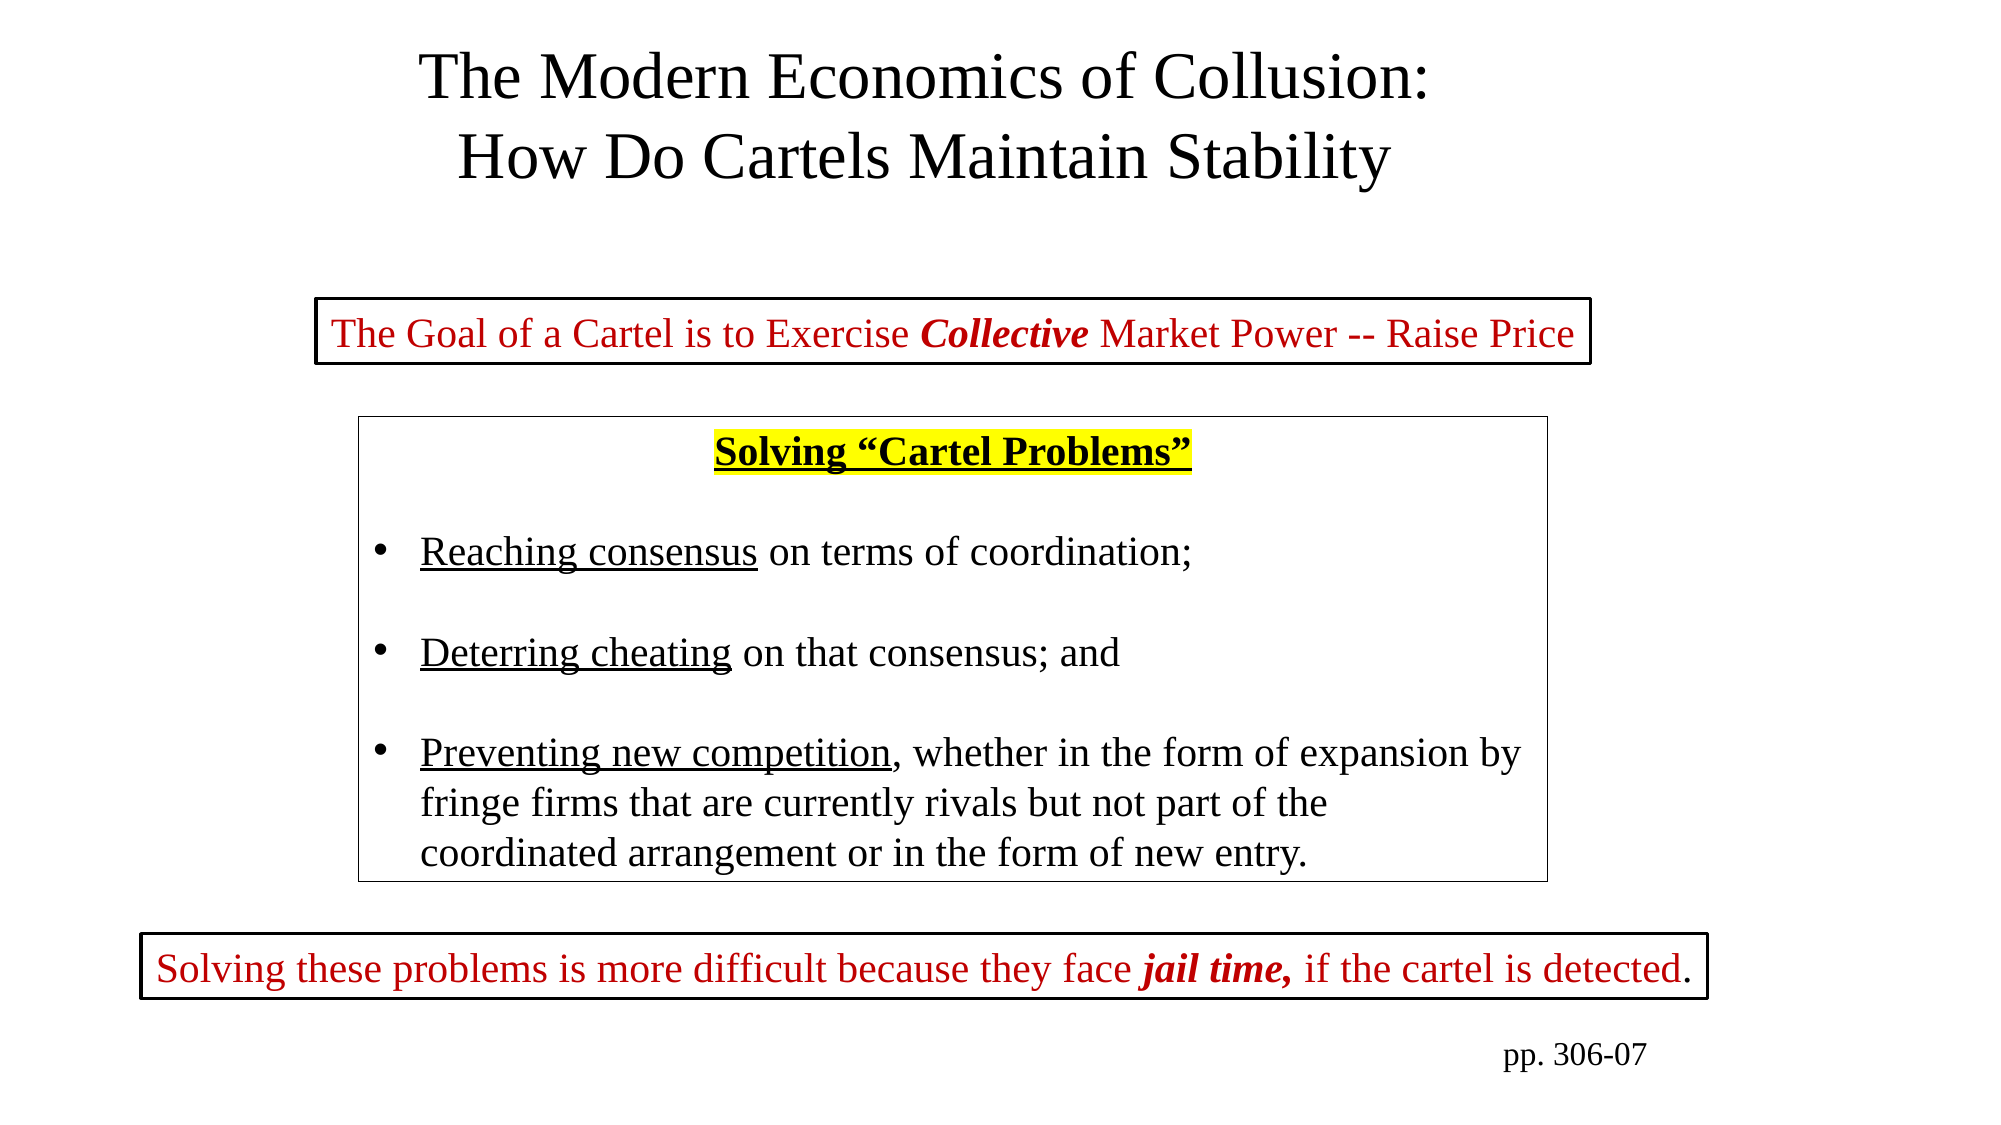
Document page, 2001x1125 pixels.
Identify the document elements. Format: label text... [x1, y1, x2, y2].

text_box The Modern Economics of Collusion: How Do Cartels Maintain Stability [403, 24, 1448, 200]
text_box Solving “Cartel Problems” Reaching consensus on terms of coordination; Deterring cheating on that consensus; and Preventing new competition, whether in the form of expansion by fringe firms that are currently rivals but not part of the coordinated arrangement or in the form of new entry. [358, 416, 1548, 882]
text_box pp. 306-07 [1488, 1024, 1663, 1080]
text_box The Goal of a Cartel is to Exercise Collective Market Power -- Raise Price [316, 298, 1591, 364]
text_box Solving these problems is more difficult because they face jail time, if the cartel is detected. [140, 933, 1708, 999]
